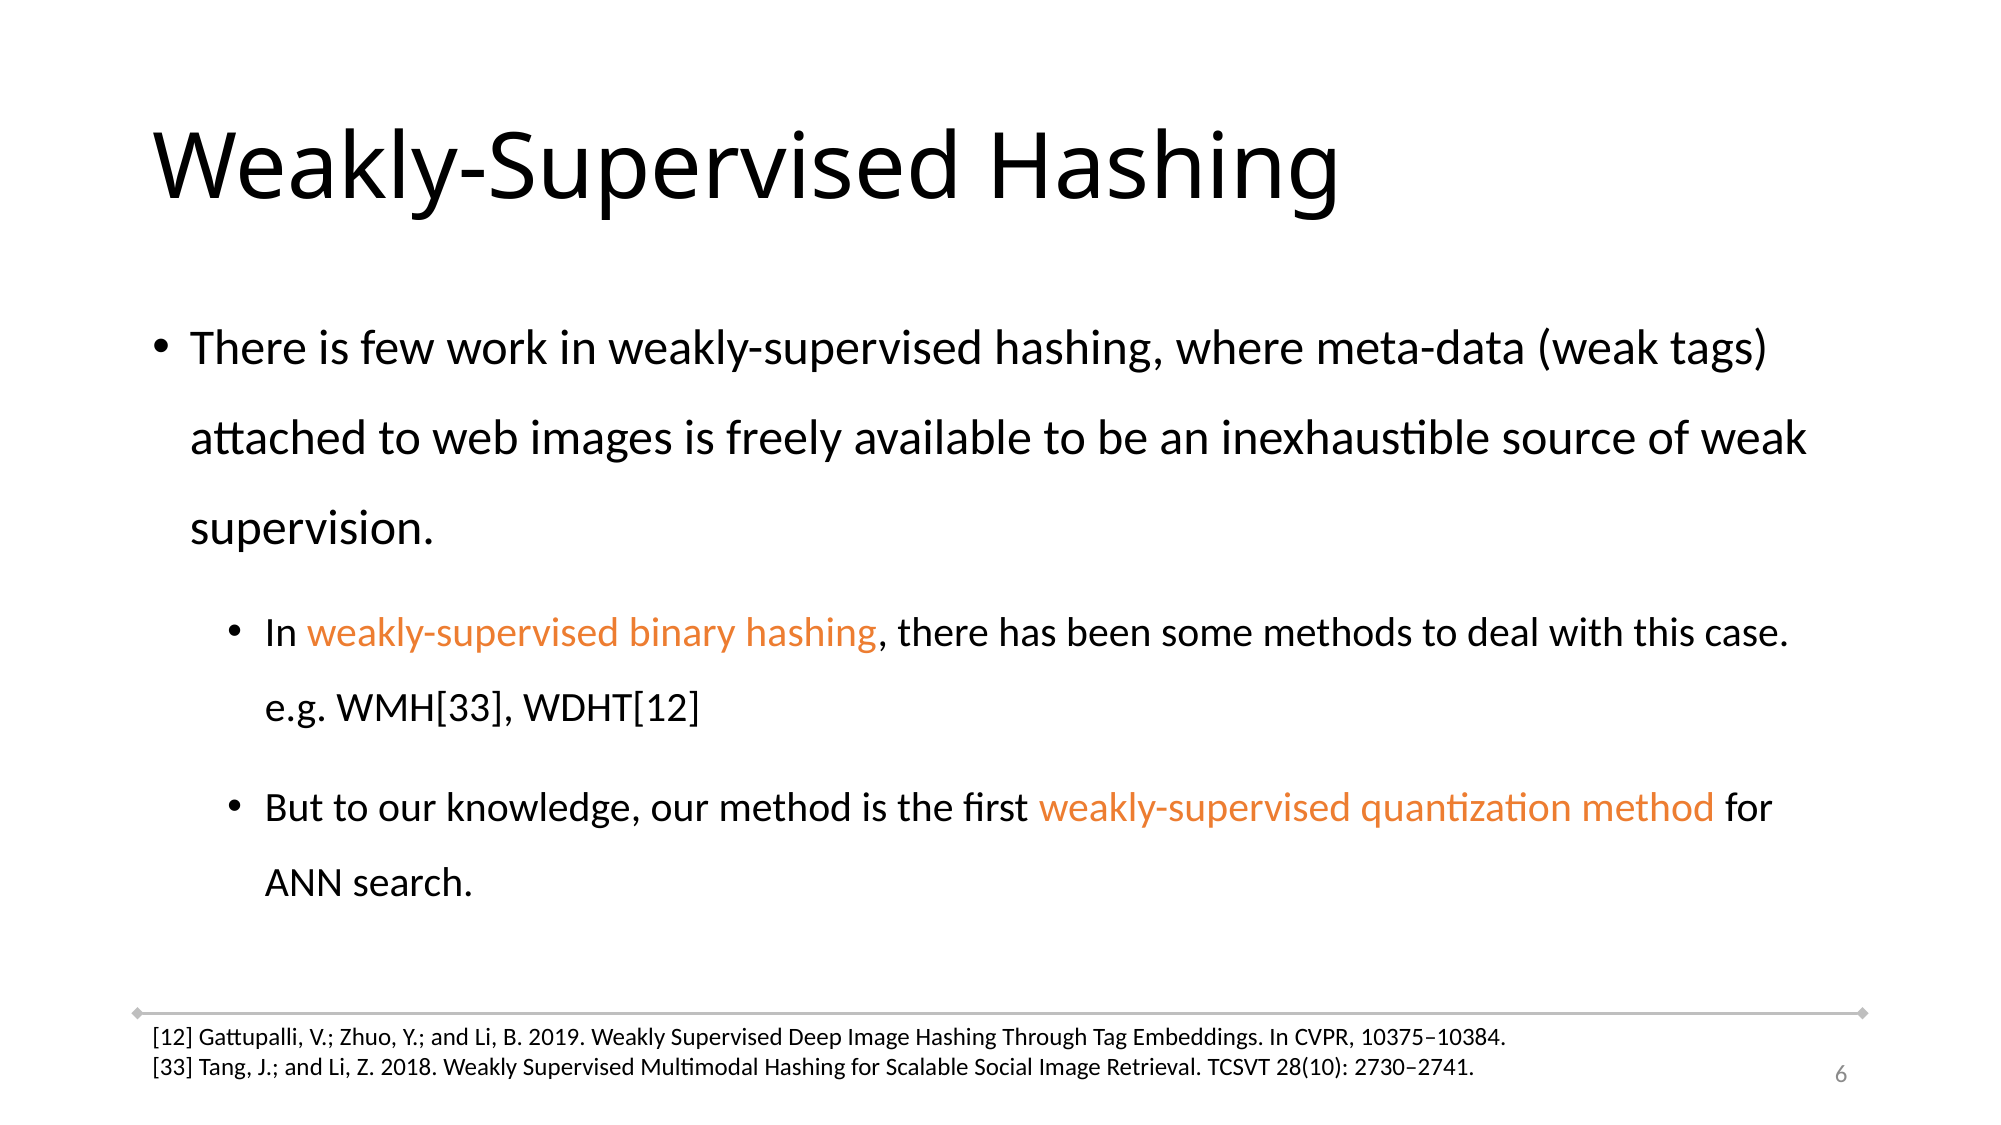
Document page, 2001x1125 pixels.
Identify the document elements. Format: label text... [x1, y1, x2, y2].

title Weakly-Supervised Hashing [137, 59, 1863, 277]
slide_number 6 [1412, 1042, 1863, 1103]
list There is few work in weakly-supervised hashing, where meta-data (weak tags) attached to web images is freely available to be an inexhaustible source of weak supervision. In weakly-supervised binary hashing, there has been some methods to deal with this case. e.g. WMH[33], WDHT[12] But to our knowledge, our method is the first weakly-supervised quantization method for ANN search. [137, 277, 1863, 1012]
text_box [12] Gattupalli, V.; Zhuo, Y.; and Li, B. 2019. Weakly Supervised Deep Image Hashing Through Tag Embeddings. In CVPR, 10375–10384. [33] Tang, J.; and Li, Z. 2018. Weakly Supervised Multimodal Hashing for Scalable Social Image Retrieval. TCSVT 28(10): 2730–2741. [137, 1014, 1842, 1088]
